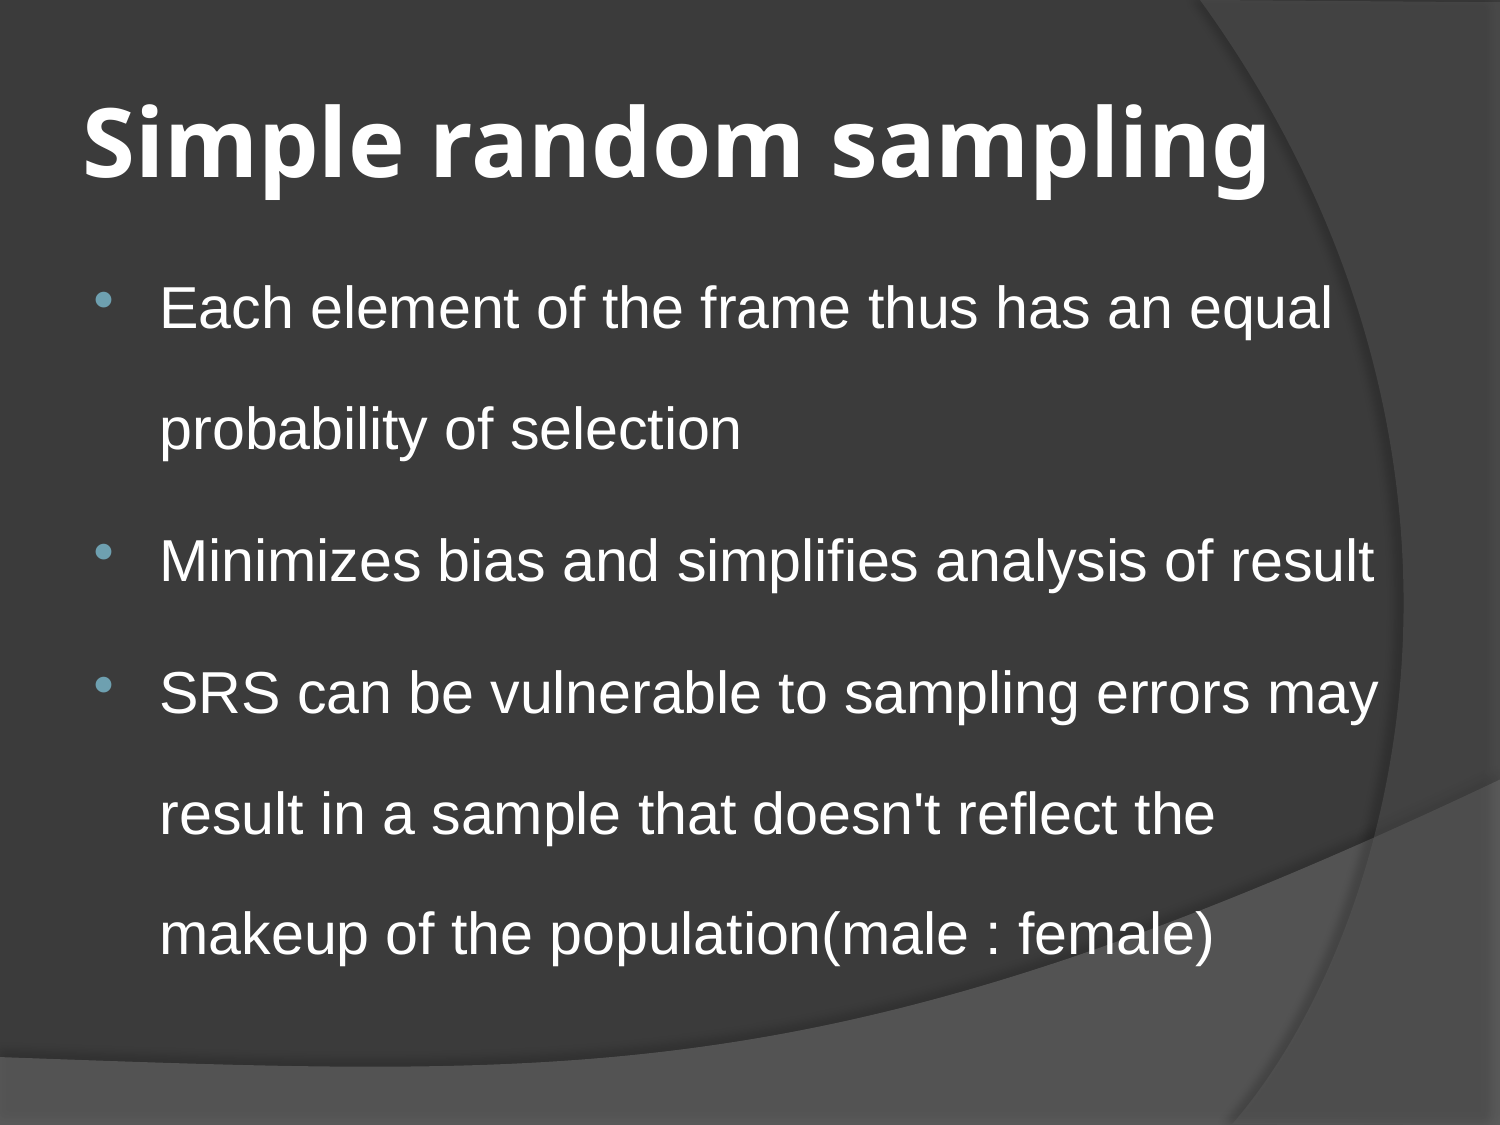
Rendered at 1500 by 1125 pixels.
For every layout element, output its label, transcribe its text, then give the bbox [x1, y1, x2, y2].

list Each element of the frame thus has an equal probability of selection Minimizes bias and simplifies analysis of result SRS can be vulnerable to sampling errors may result in a sample that doesn't reflect the makeup of the population(male : female) [75, 212, 1425, 1005]
title Simple random sampling [75, 45, 1300, 212]
